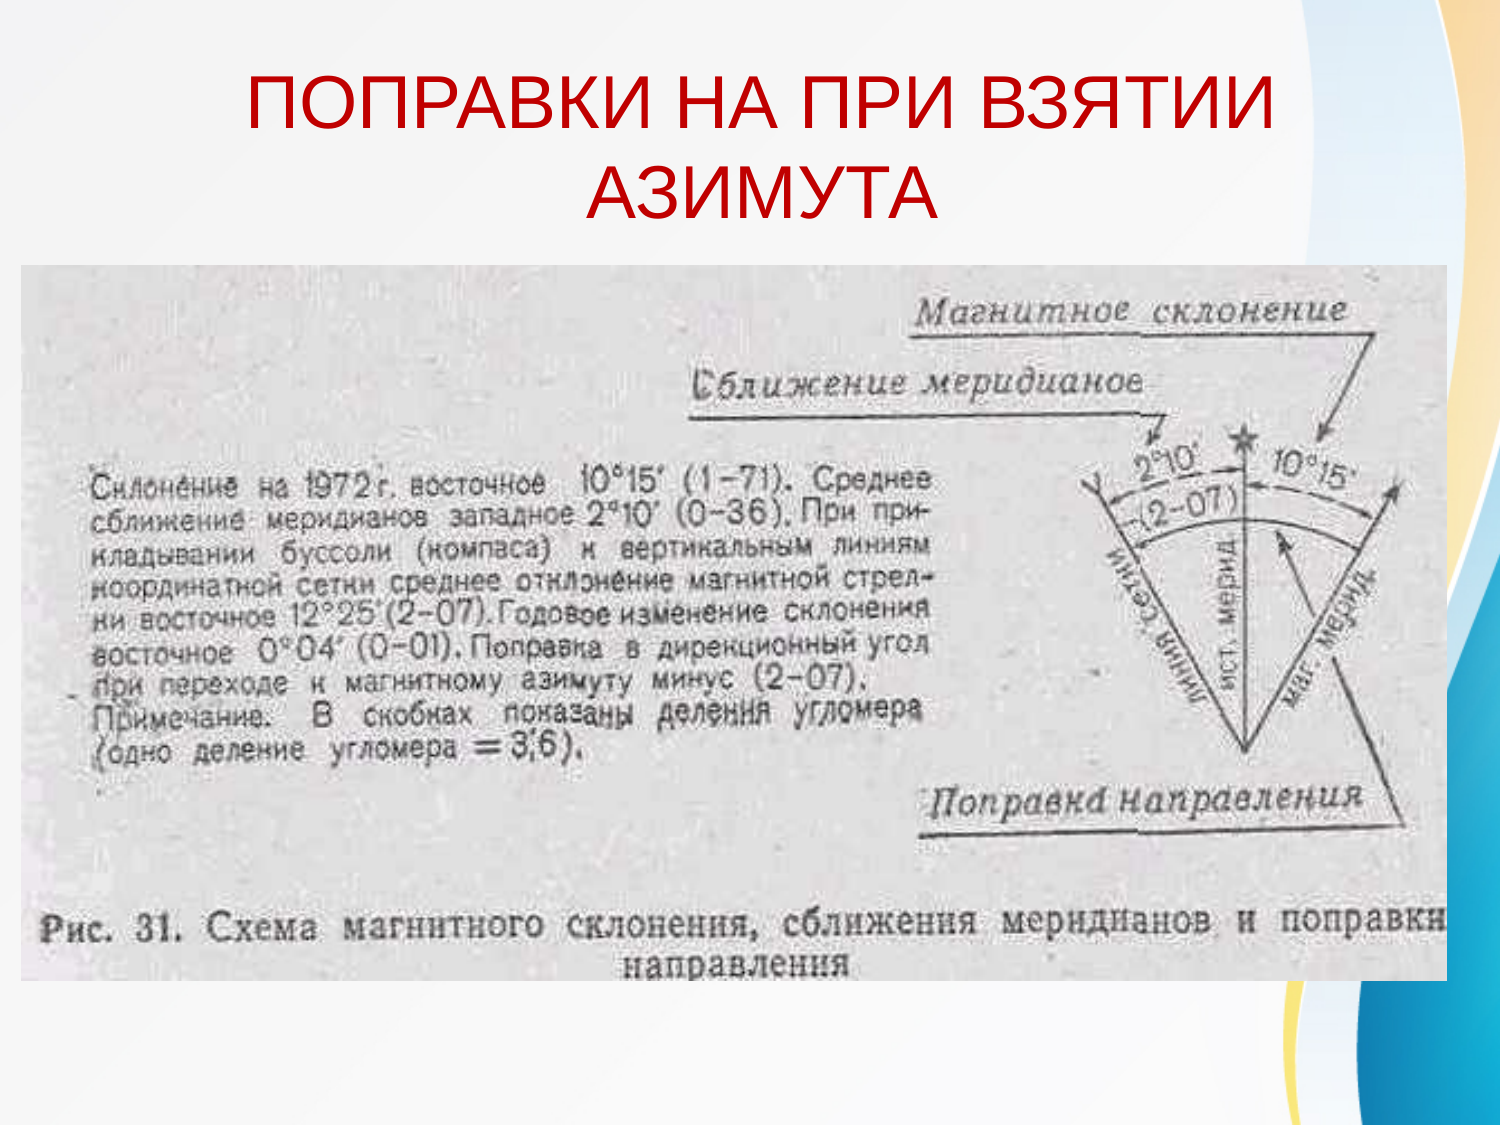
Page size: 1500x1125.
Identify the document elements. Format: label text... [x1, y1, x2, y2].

picture [0, 0, 1500, 1125]
title ПОПРАВКИ НА ПРИ ВЗЯТИИ АЗИМУТА [49, 74, 1476, 213]
